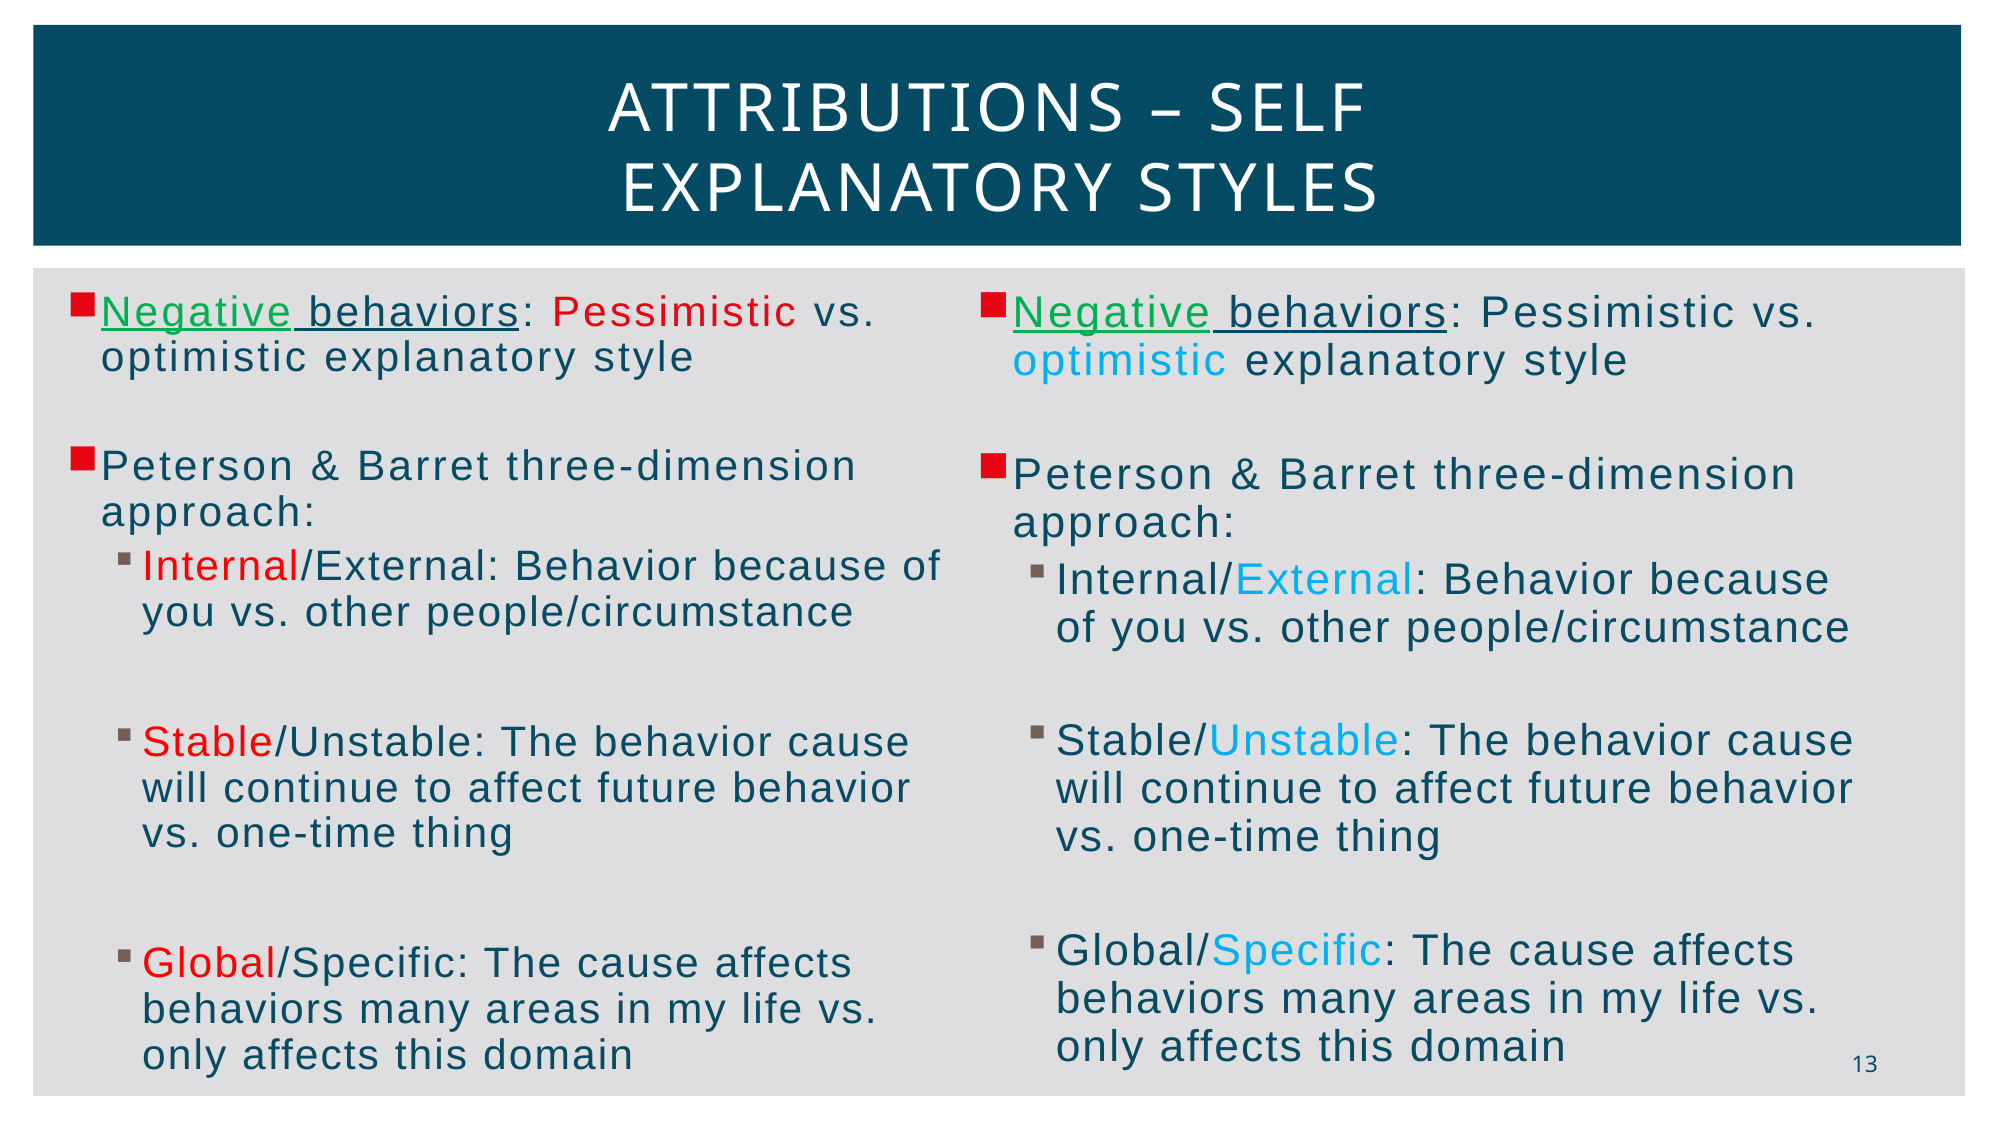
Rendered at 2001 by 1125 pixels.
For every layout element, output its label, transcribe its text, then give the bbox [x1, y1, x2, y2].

list Negative behaviors: Pessimistic vs. optimistic explanatory style Peterson & Barret three-dimension approach: Internal/External: Behavior because of you vs. other people/circumstance Stable/Unstable: The behavior cause will continue to affect future behavior vs. one-time thing Global/Specific: The cause affects behaviors many areas in my life vs. only affects this domain [44, 281, 954, 1088]
slide_number 13 [1800, 1041, 1930, 1089]
title Attributions – self Explanatory styles [83, 58, 1917, 232]
text_box Negative behaviors: Pessimistic vs. optimistic explanatory style Peterson & Barret three-dimension approach: Internal/External: Behavior because of you vs. other people/circumstance Stable/Unstable: The behavior cause will continue to affect future behavior vs. one-time thing Global/Specific: The cause affects behaviors many areas in my life vs. only affects this domain [954, 281, 1902, 1088]
